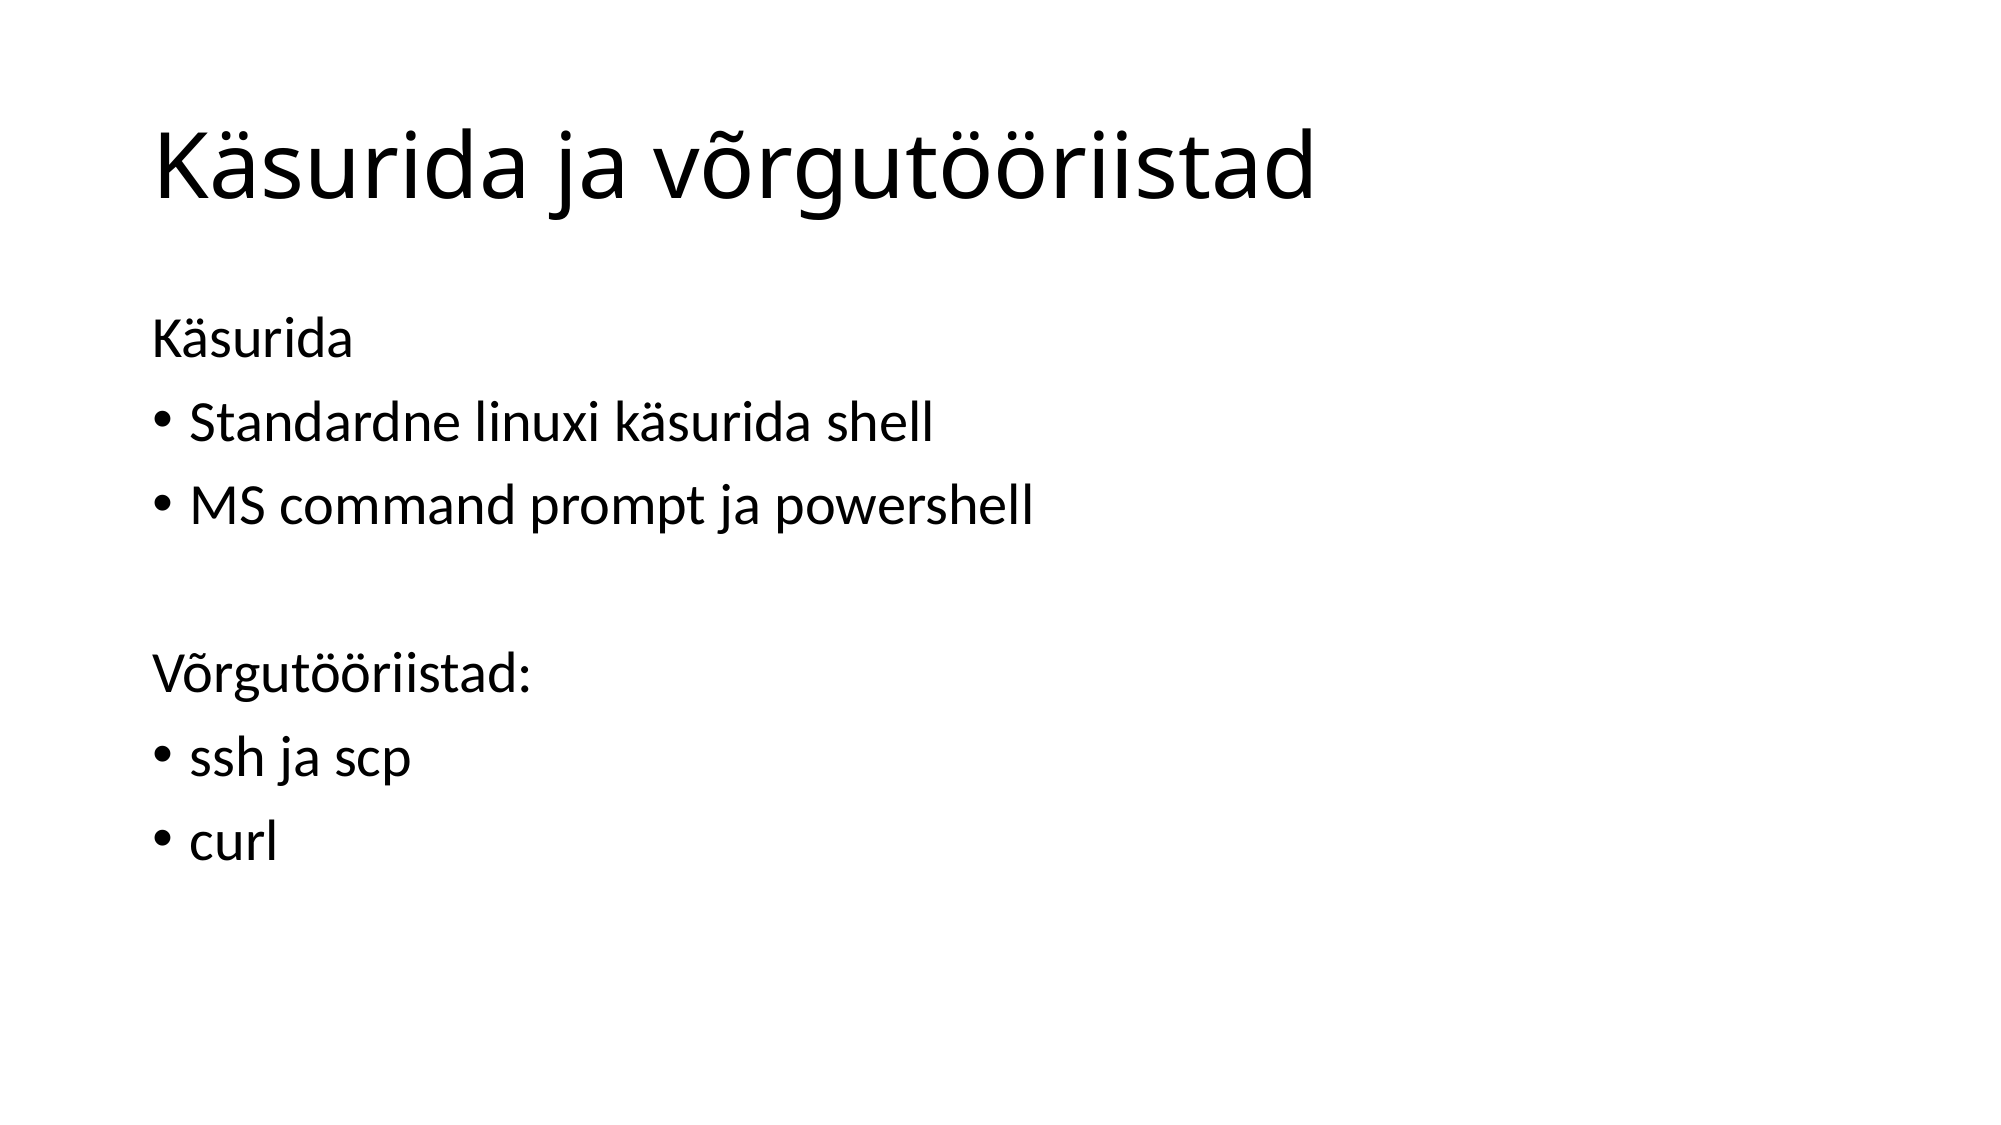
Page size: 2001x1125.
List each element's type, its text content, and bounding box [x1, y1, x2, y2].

list Käsurida Standardne linuxi käsurida shell MS command prompt ja powershell Võrgutööriistad: ssh ja scp curl [137, 299, 1863, 1014]
title Käsurida ja võrgutööriistad [137, 59, 1863, 278]
